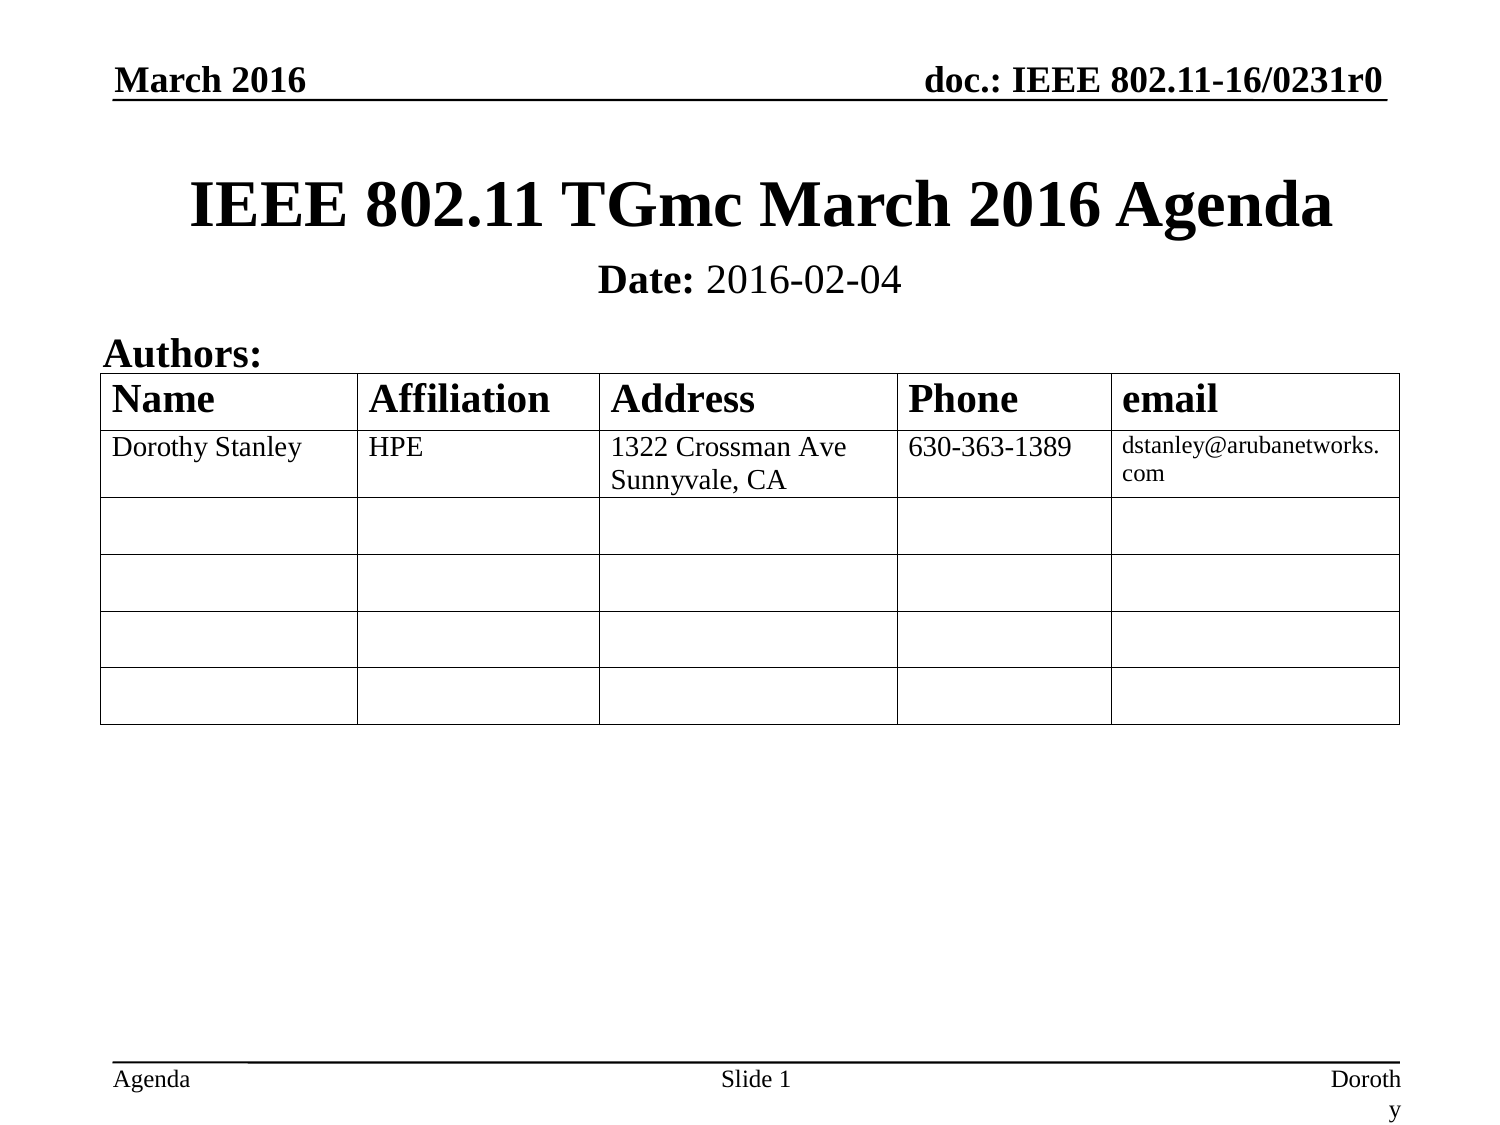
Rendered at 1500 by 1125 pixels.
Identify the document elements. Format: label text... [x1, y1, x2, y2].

title IEEE 802.11 TGmc March 2016 Agenda [112, 112, 1413, 288]
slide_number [114, 54, 425, 100]
list Date: 2016-02-04 [112, 249, 1388, 313]
text_box Authors: [87, 318, 325, 371]
footer Dorothy Stanley, HPE [1325, 1062, 1402, 1093]
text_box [85, 372, 1429, 787]
slide_number Slide 1 [712, 1062, 800, 1093]
